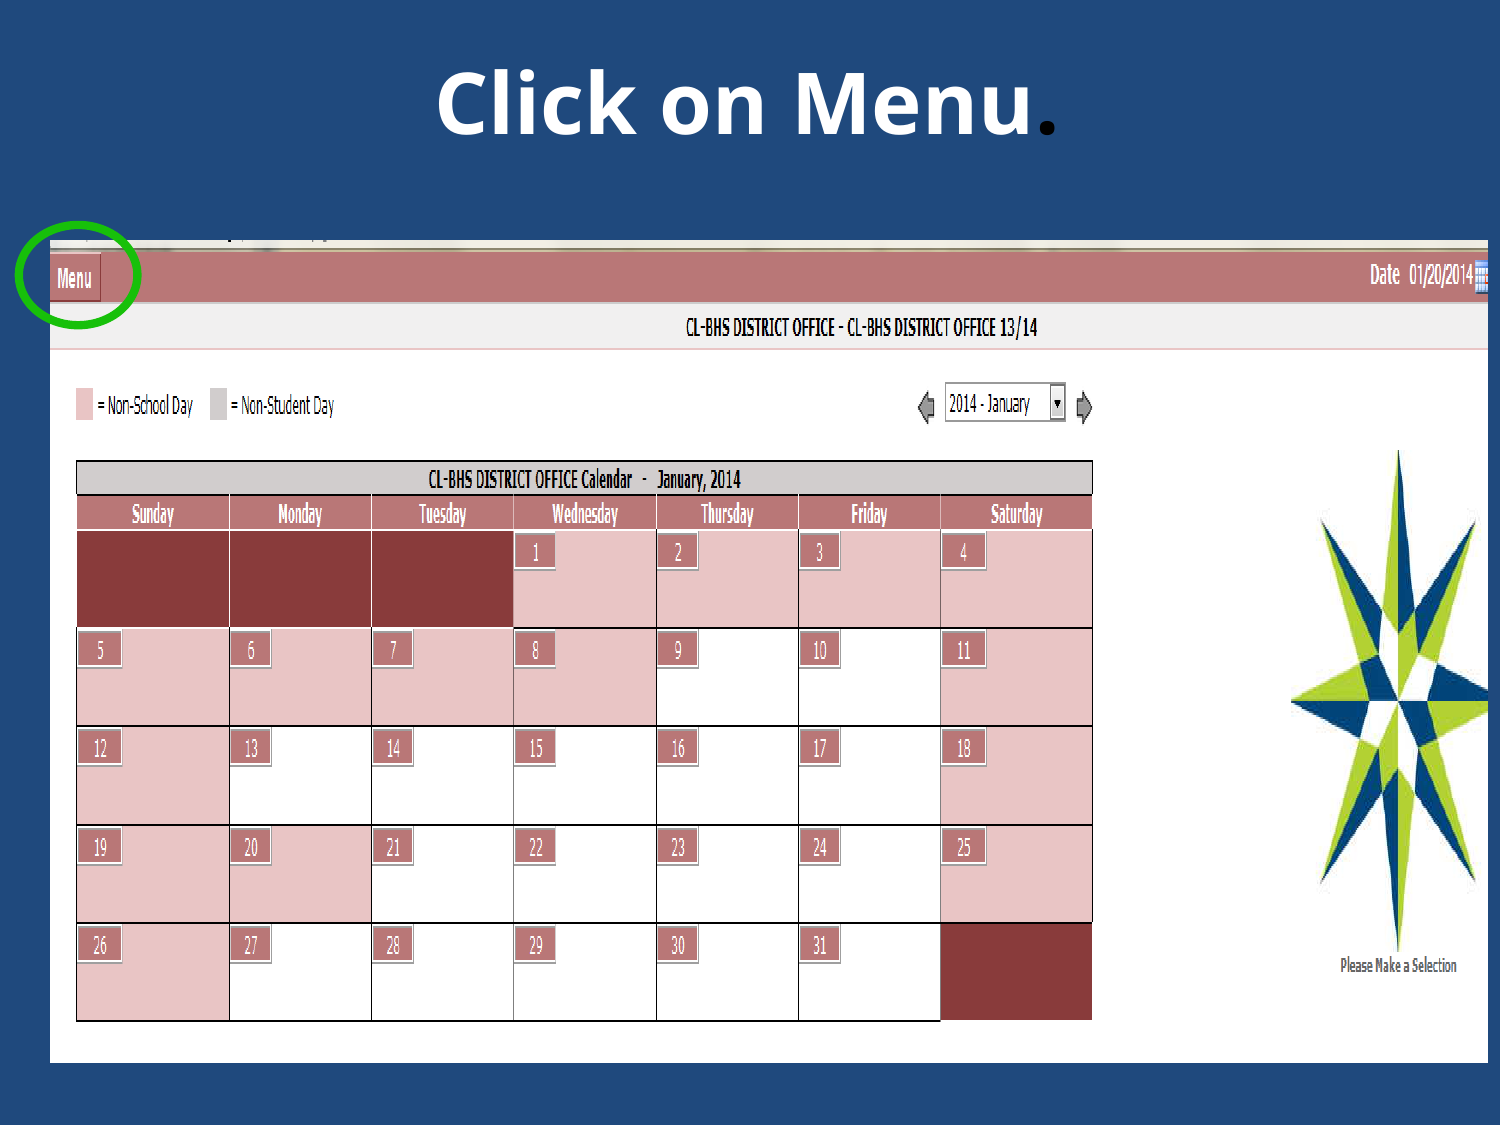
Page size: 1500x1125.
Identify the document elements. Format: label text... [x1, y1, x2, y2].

picture [49, 240, 1488, 1063]
title Click on Menu. [78, 37, 1416, 163]
text_box [16, 222, 124, 322]
